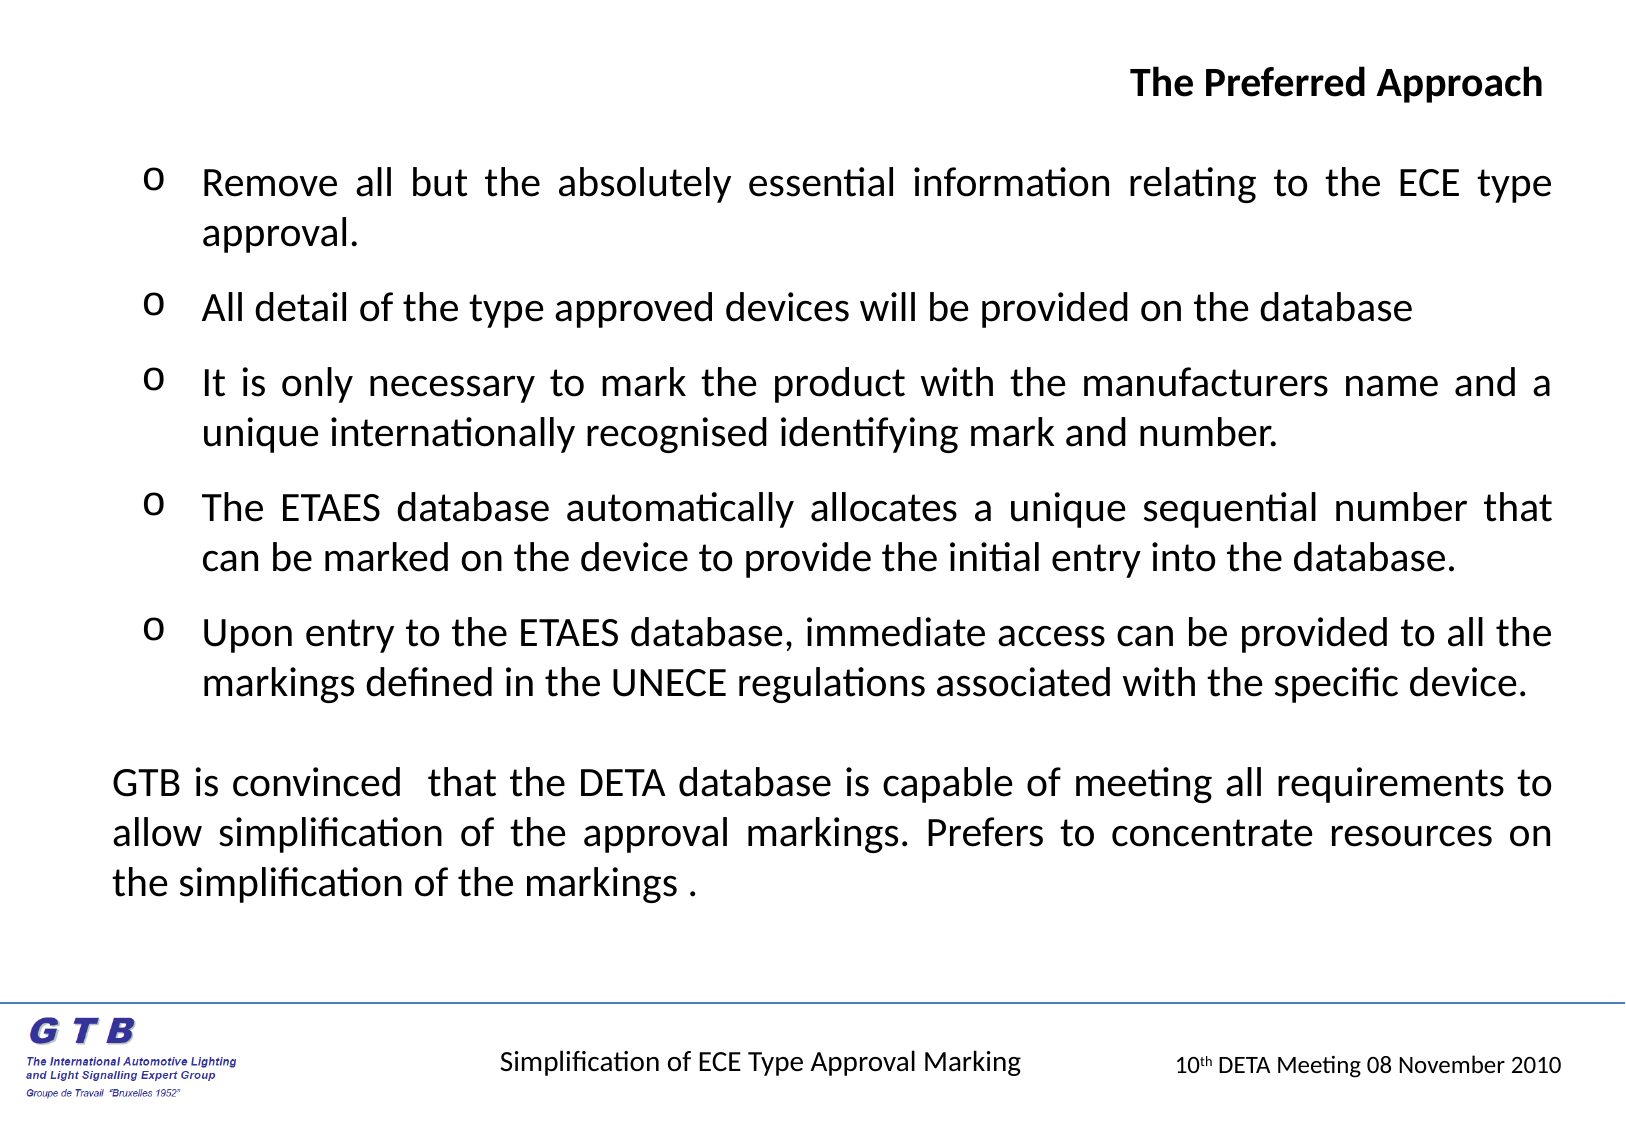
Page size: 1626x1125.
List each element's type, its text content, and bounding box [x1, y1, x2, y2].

text_box The Preferred Approach Remove all but the absolutely essential information relating to the ECE type approval. All detail of the type approved devices will be provided on the database It is only necessary to mark the product with the manufacturers name and a unique internationally recognised identifying mark and number. The ETAES database automatically allocates a unique sequential number that can be marked on the device to provide the initial entry into the database. Upon entry to the ETAES database, immediate access can be provided to all the markings defined in the UNECE regulations associated with the specific device. GTB is convinced that the DETA database is capable of meeting all requirements to allow simplification of the approval markings. Prefers to concentrate resources on the simplification of the markings . [68, 493, 1569, 963]
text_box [0, 1002, 1625, 1107]
text_box The Preferred Approach Remove all but the absolutely essential information relating to the ECE type approval. All detail of the type approved devices will be provided on the database It is only necessary to mark the product with the manufacturers name and a unique internationally recognised identifying mark and number. The ETAES database automatically allocates a unique sequential number that can be marked on the device to provide the initial entry into the database. Upon entry to the ETAES database, immediate access can be provided to all the markings defined in the UNECE regulations associated with the specific device. GTB is convinced that the DETA database is capable of meeting all requirements to allow simplification of the approval markings. Prefers to concentrate resources on the simplification of the markings . [68, 47, 1569, 417]
text_box [0, 417, 1625, 493]
